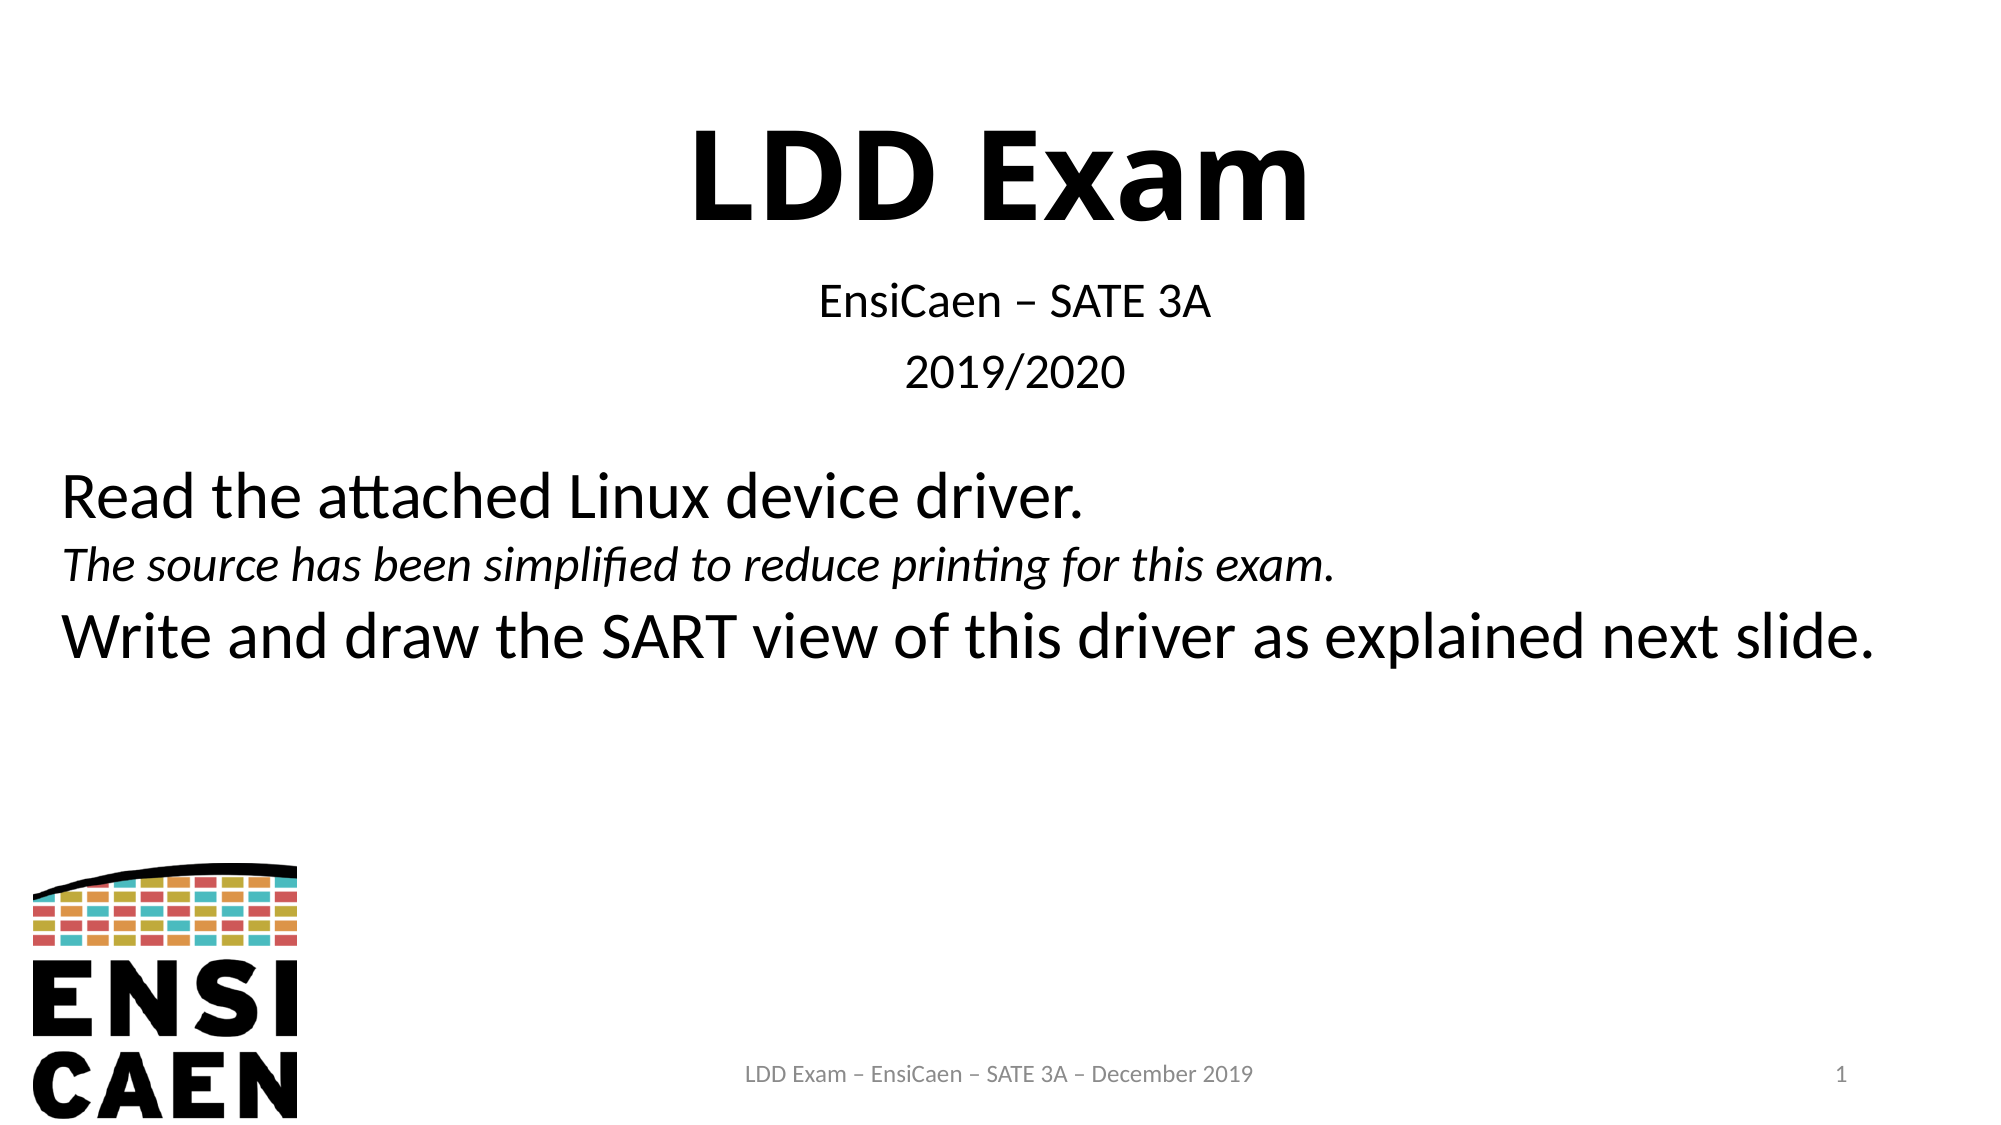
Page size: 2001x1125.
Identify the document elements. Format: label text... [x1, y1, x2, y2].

slide_number 1 [1412, 1042, 1863, 1103]
picture [33, 863, 297, 1119]
text_box Read the attached Linux device driver. The source has been simplified to reduce printing for this exam. Write and draw the SART view of this driver as explained next slide. [46, 444, 1965, 680]
subtitle EnsiCaen – SATE 3A 2019/2020 [264, 189, 1765, 444]
title LDD Exam [249, 39, 1750, 255]
footer LDD Exam – EnsiCaen – SATE 3A – December 2019 [662, 1042, 1338, 1103]
